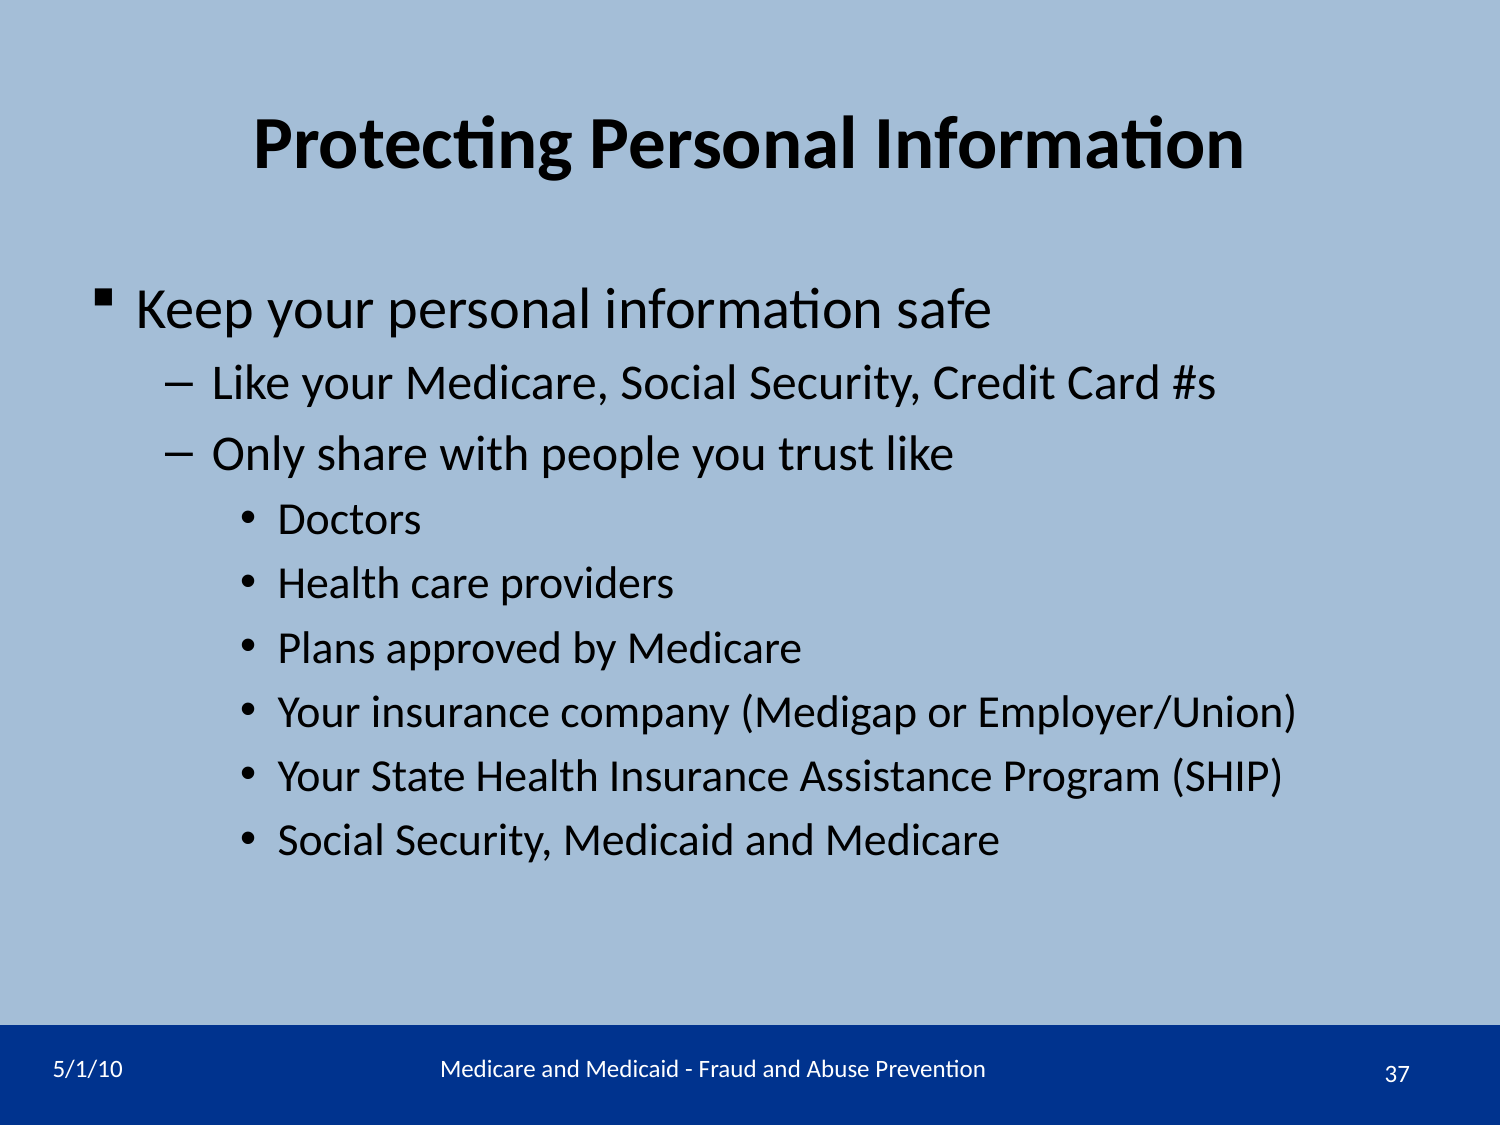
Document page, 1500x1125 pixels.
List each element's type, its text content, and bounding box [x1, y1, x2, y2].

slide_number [37, 1037, 388, 1098]
title Protecting Personal Information [74, 44, 1426, 233]
footer Medicare and Medicaid - Fraud and Abuse Prevention [425, 1037, 1013, 1098]
slide_number 37 [1074, 1042, 1425, 1103]
list Keep your personal information safe Like your Medicare, Social Security, Credit Card #s Only share with people you trust like Doctors Health care providers Plans approved by Medicare Your insurance company (Medigap or Employer/Union) Your State Health Insurance Assistance Program (SHIP) Social Security, Medicaid and Medicare [74, 262, 1426, 1006]
